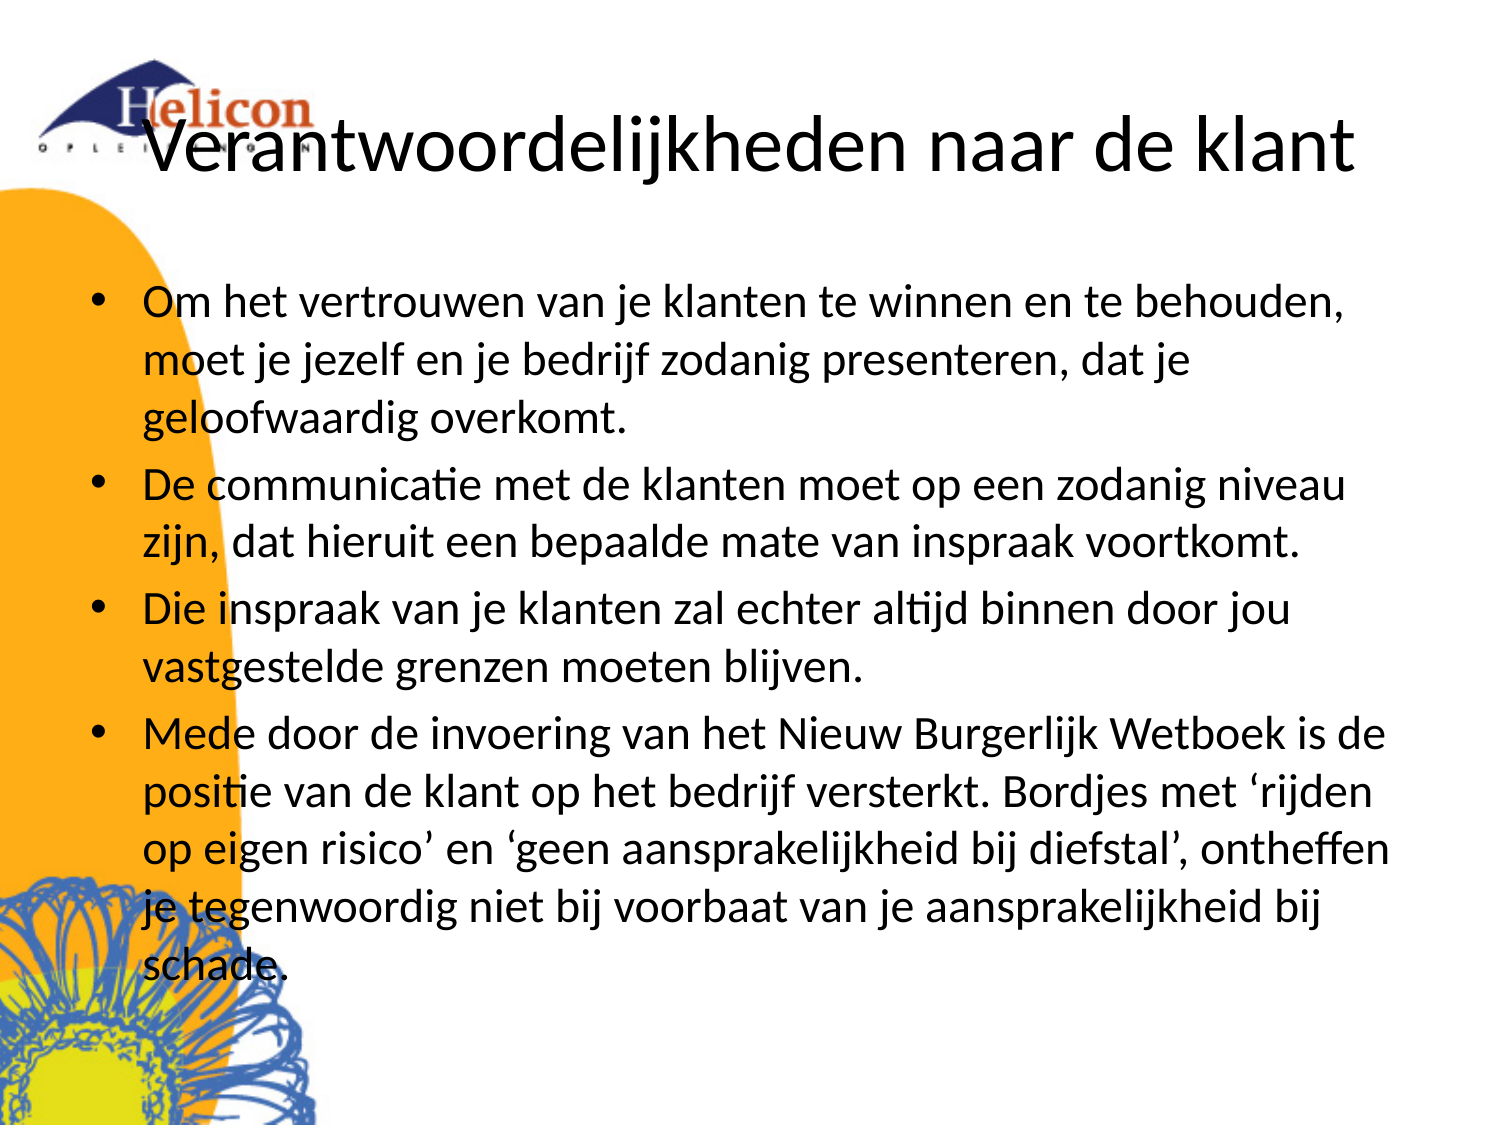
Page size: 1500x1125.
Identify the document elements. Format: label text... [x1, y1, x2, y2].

title Verantwoordelijkheden naar de klant [75, 45, 1425, 233]
list Om het vertrouwen van je klanten te winnen en te behouden, moet je jezelf en je bedrijf zodanig presenteren, dat je geloofwaardig overkomt. De communicatie met de klanten moet op een zodanig niveau zijn, dat hieruit een bepaalde mate van inspraak voortkomt. Die inspraak van je klanten zal echter altijd binnen door jou vastgestelde grenzen moeten blijven. Mede door de invoering van het Nieuw Burgerlijk Wetboek is de positie van de klant op het bedrijf versterkt. Bordjes met ‘rijden op eigen risico’ en ‘geen aansprakelijkheid bij diefstal’, ontheffen je tegenwoordig niet bij voorbaat van je aansprakelijkheid bij schade. [75, 262, 1425, 1005]
picture [0, 0, 1500, 1125]
